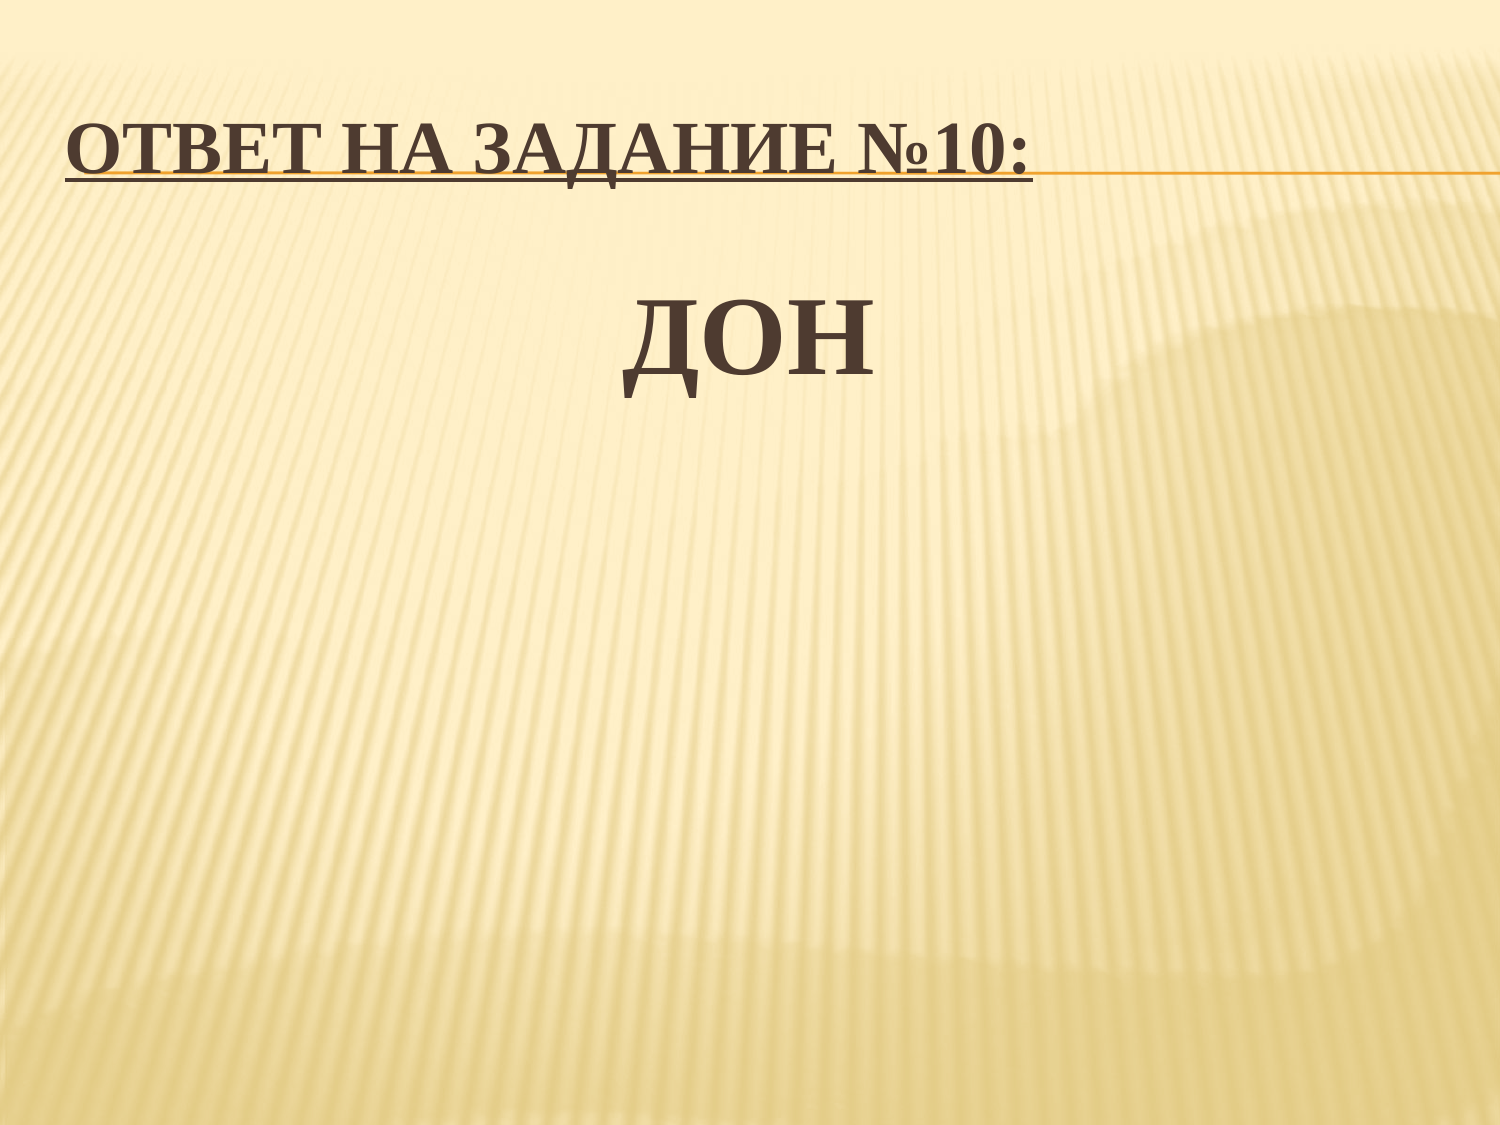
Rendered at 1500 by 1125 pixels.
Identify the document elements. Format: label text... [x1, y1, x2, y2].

list ДОН [50, 254, 1475, 998]
title Ответ на задание №10: [50, 75, 1475, 213]
